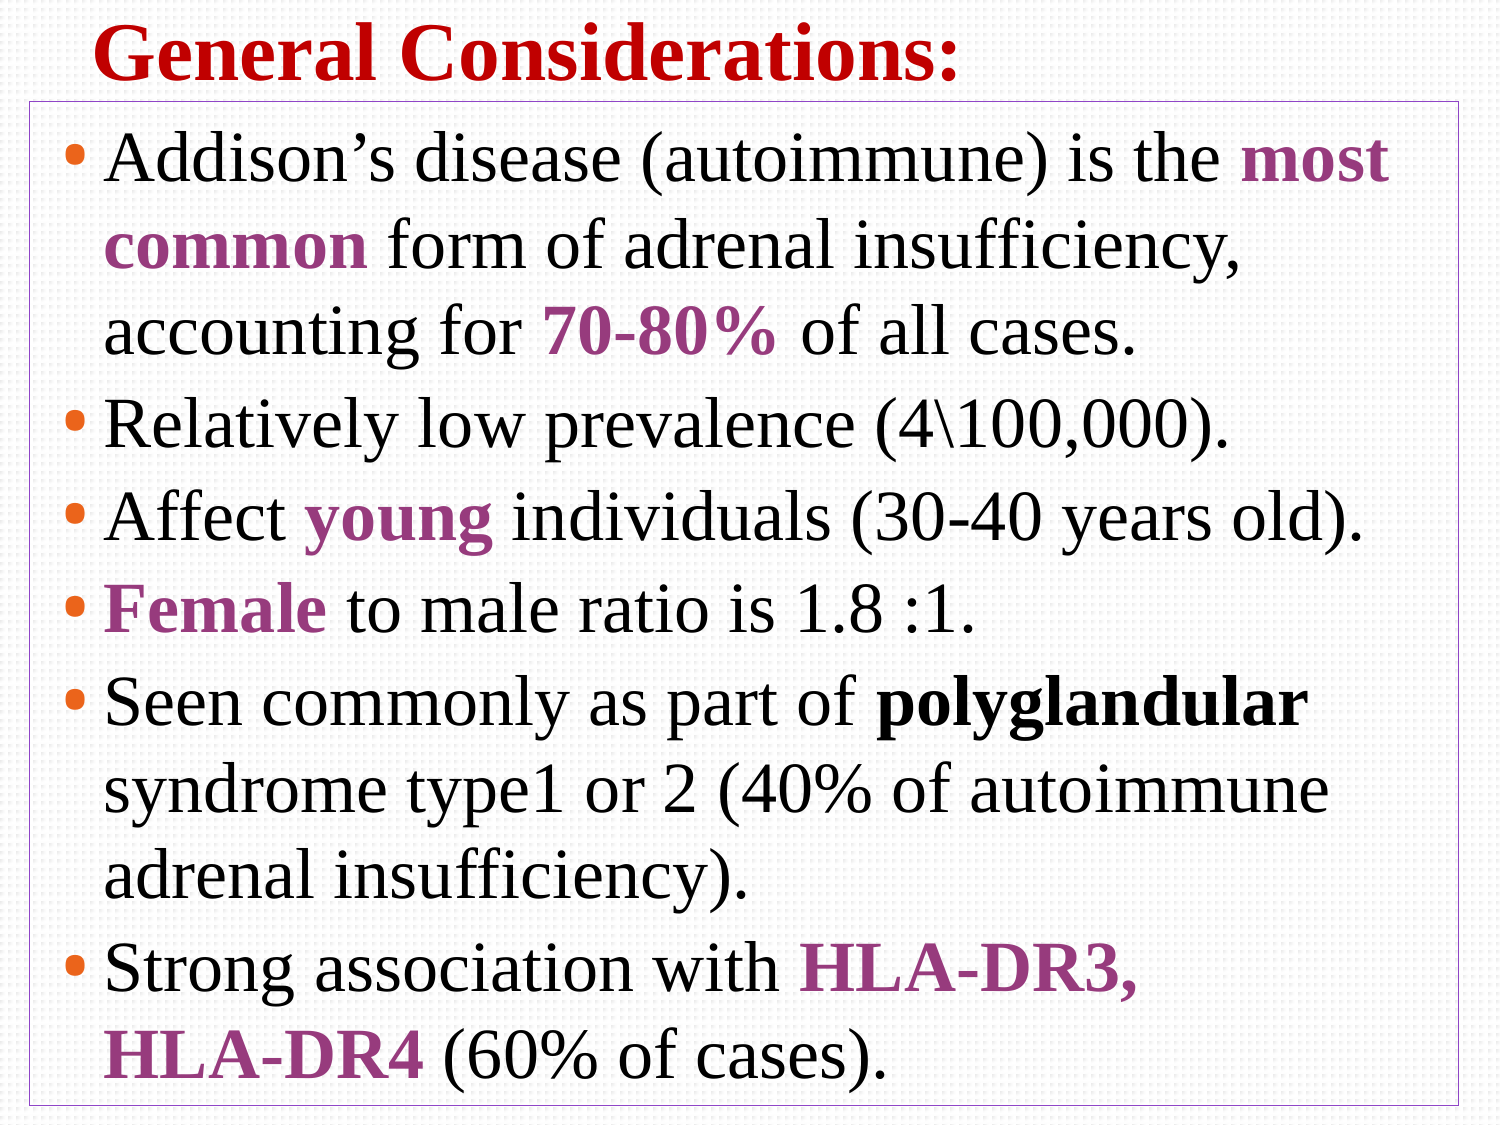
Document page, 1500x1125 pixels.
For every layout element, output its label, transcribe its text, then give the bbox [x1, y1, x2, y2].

list Addison’s disease (autoimmune) is the most common form of adrenal insufficiency, accounting for 70-80% of all cases. Relatively low prevalence (4\100,000). Affect young individuals (30-40 years old). Female to male ratio is 1.8 :1. Seen commonly as part of polyglandular syndrome type1 or 2 (40% of autoimmune adrenal insufficiency). Strong association with HLA-DR3, HLA-DR4 (60% of cases). [29, 101, 1459, 1106]
title General Considerations: [76, 0, 1427, 101]
